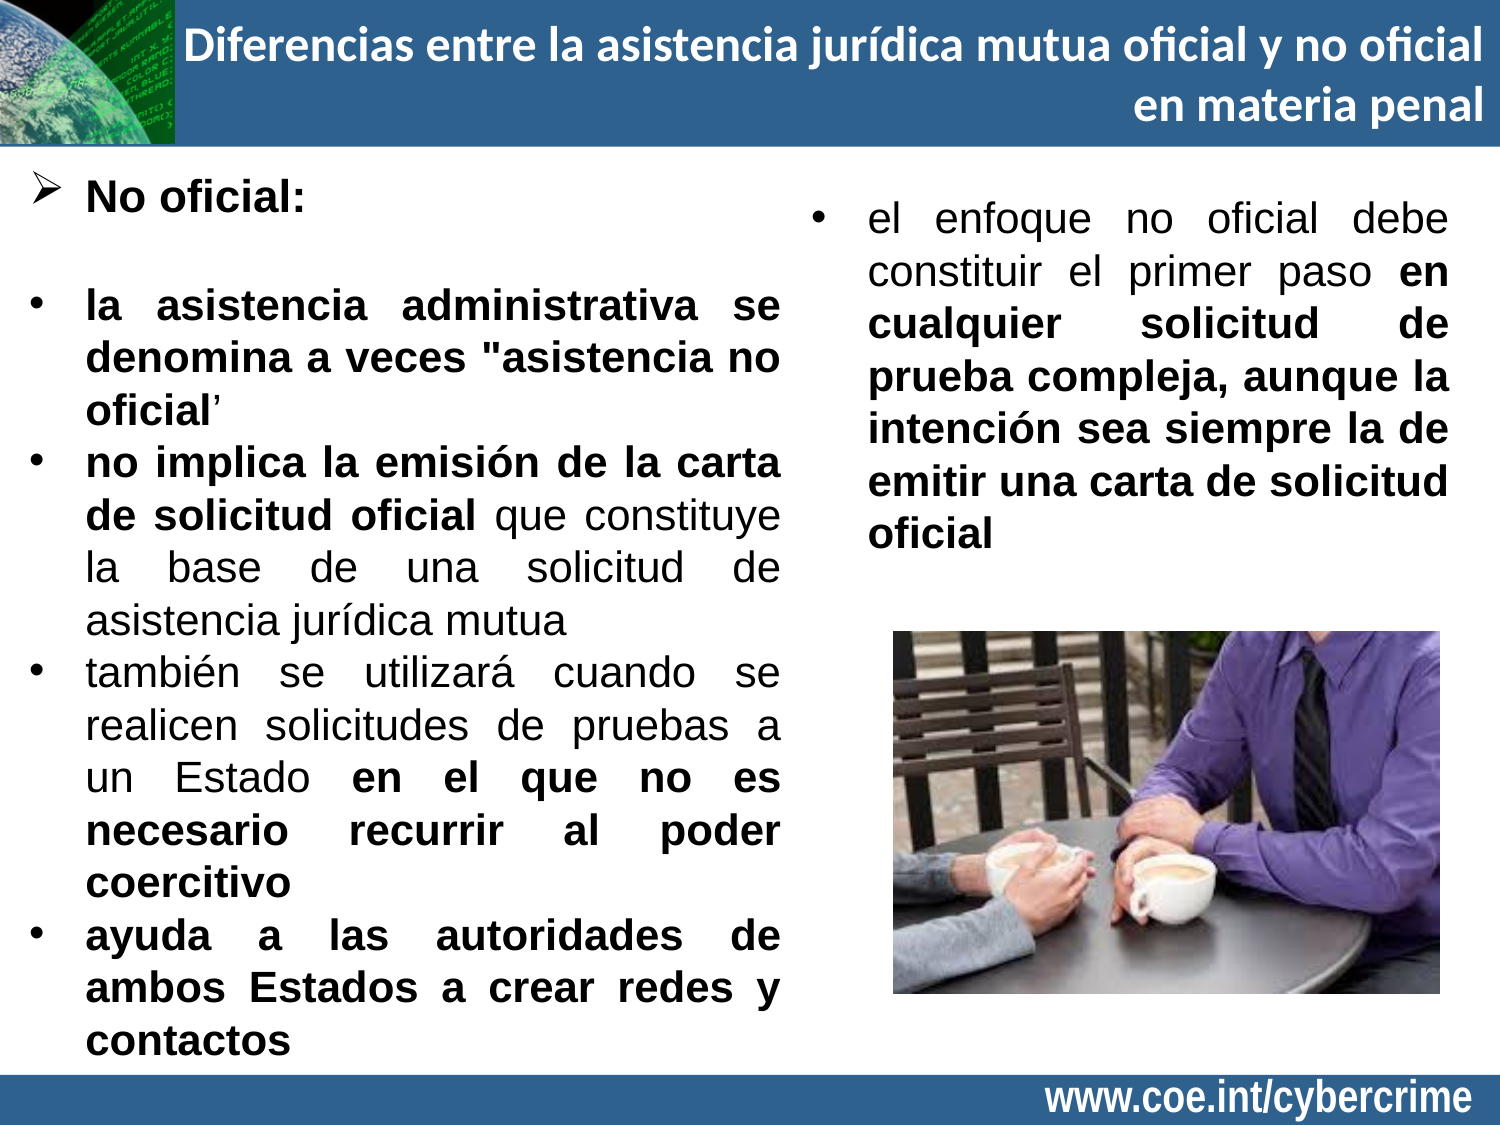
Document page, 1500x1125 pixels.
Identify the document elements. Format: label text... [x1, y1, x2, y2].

text_box www.coe.int/cybercrime [1030, 1059, 1500, 1125]
text_box [0, 1073, 1030, 1125]
text_box No oficial: la asistencia administrativa se denomina a veces "asistencia no oficial’ no implica la emisión de la carta de solicitud oficial que constituye la base de una solicitud de asistencia jurídica mutua también se utilizará cuando se realicen solicitudes de pruebas a un Estado en el que no es necesario recurrir al poder coercitivo ayuda a las autoridades de ambos Estados a crear redes y contactos [14, 158, 797, 1071]
picture [893, 631, 1441, 994]
text_box el enfoque no oficial debe constituir el primer paso en cualquier solicitud de prueba compleja, aunque la intención sea siempre la de emitir una carta de solicitud oficial [796, 182, 1465, 565]
picture [0, 0, 175, 144]
text_box Diferencias entre la asistencia jurídica mutua oficial y no oficial en materia penal [177, 0, 1500, 149]
